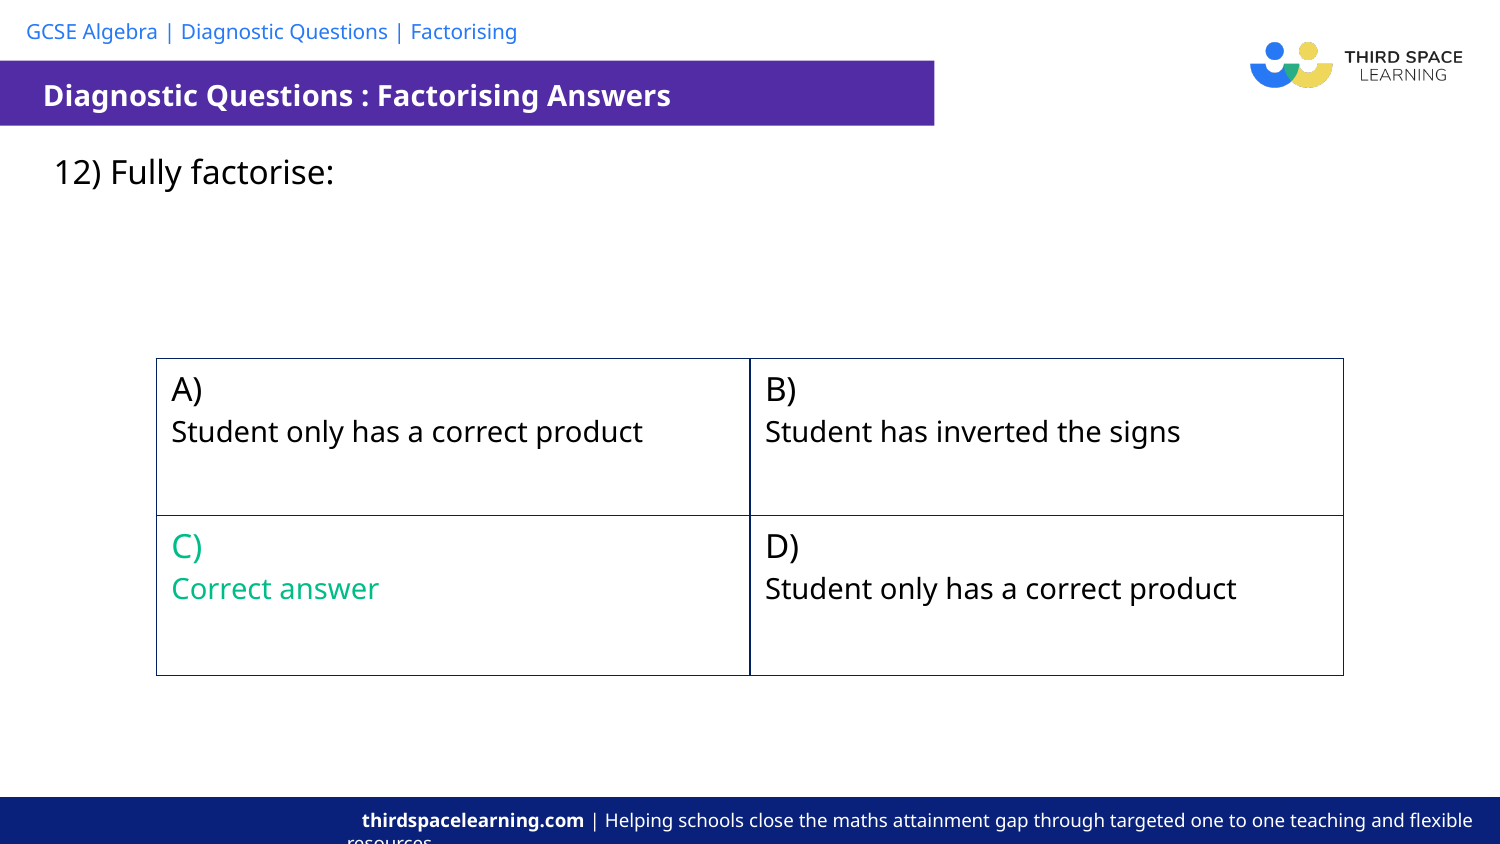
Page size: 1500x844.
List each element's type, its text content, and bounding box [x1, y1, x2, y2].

text_box Diagnostic Questions : Factorising Answers [27, 61, 849, 127]
picture [1250, 33, 1465, 99]
